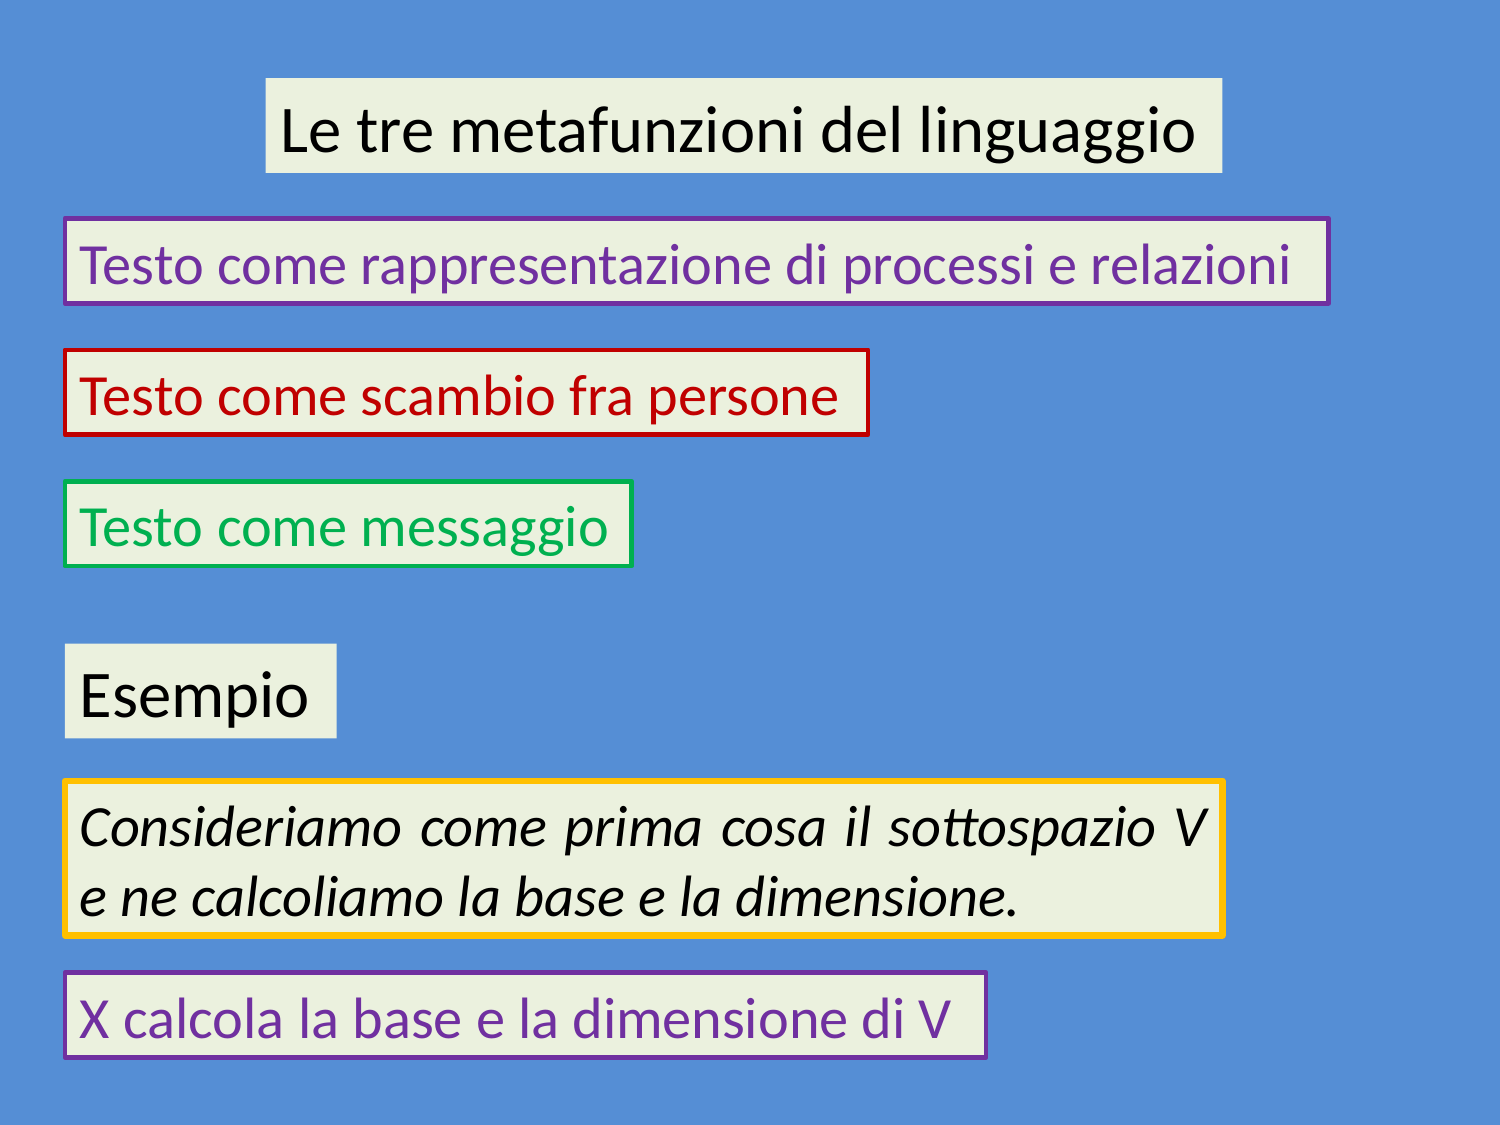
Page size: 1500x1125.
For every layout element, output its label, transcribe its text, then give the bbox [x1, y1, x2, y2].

text_box Esempio [64, 643, 337, 739]
text_box Consideriamo come prima cosa il sottospazio V e ne calcoliamo la base e la dimensione. [64, 780, 1223, 936]
text_box Testo come messaggio [64, 481, 632, 566]
text_box X calcola la base e la dimensione di V [64, 972, 987, 1058]
text_box Testo come rappresentazione di processi e relazioni [64, 218, 1329, 304]
text_box Testo come scambio fra persone [64, 349, 869, 435]
text_box Le tre metafunzioni del linguaggio [265, 78, 1223, 173]
